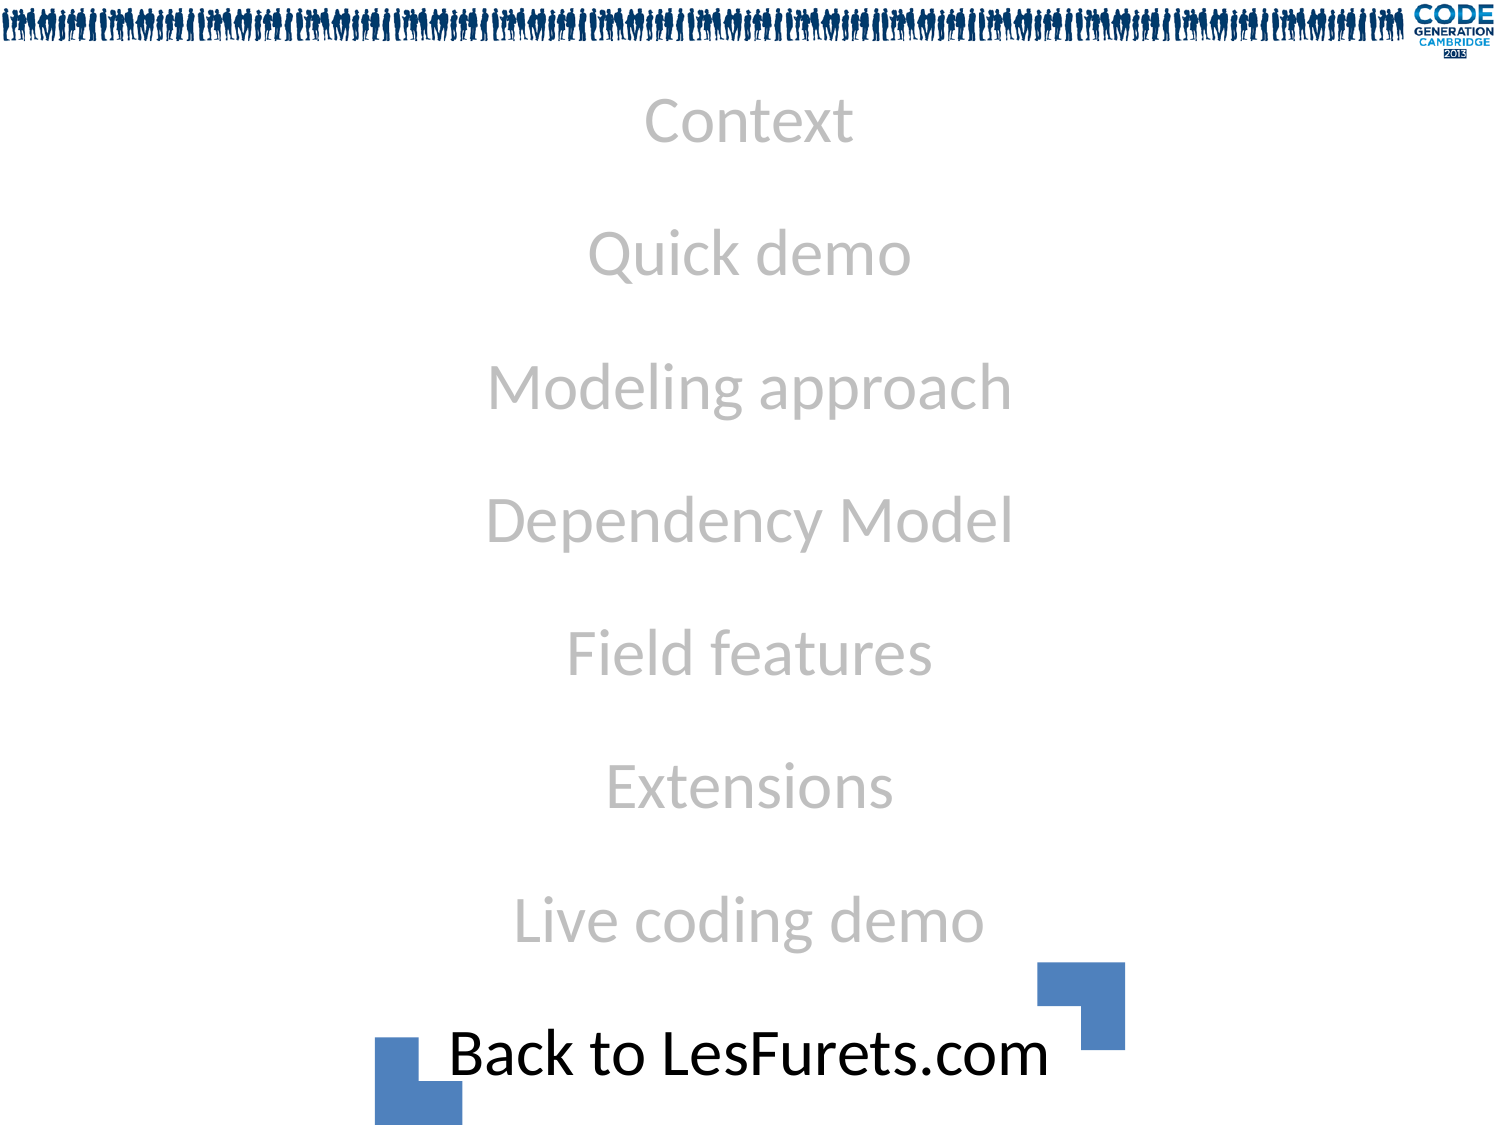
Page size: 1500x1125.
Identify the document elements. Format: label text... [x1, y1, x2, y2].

text_box [373, 1035, 465, 1125]
text_box [1035, 960, 1127, 1052]
picture [0, 0, 1500, 75]
list Context Quick demo Modeling approach Dependency Model Field features Extensions Live coding demo Back to LesFurets.com [75, 62, 1425, 1063]
